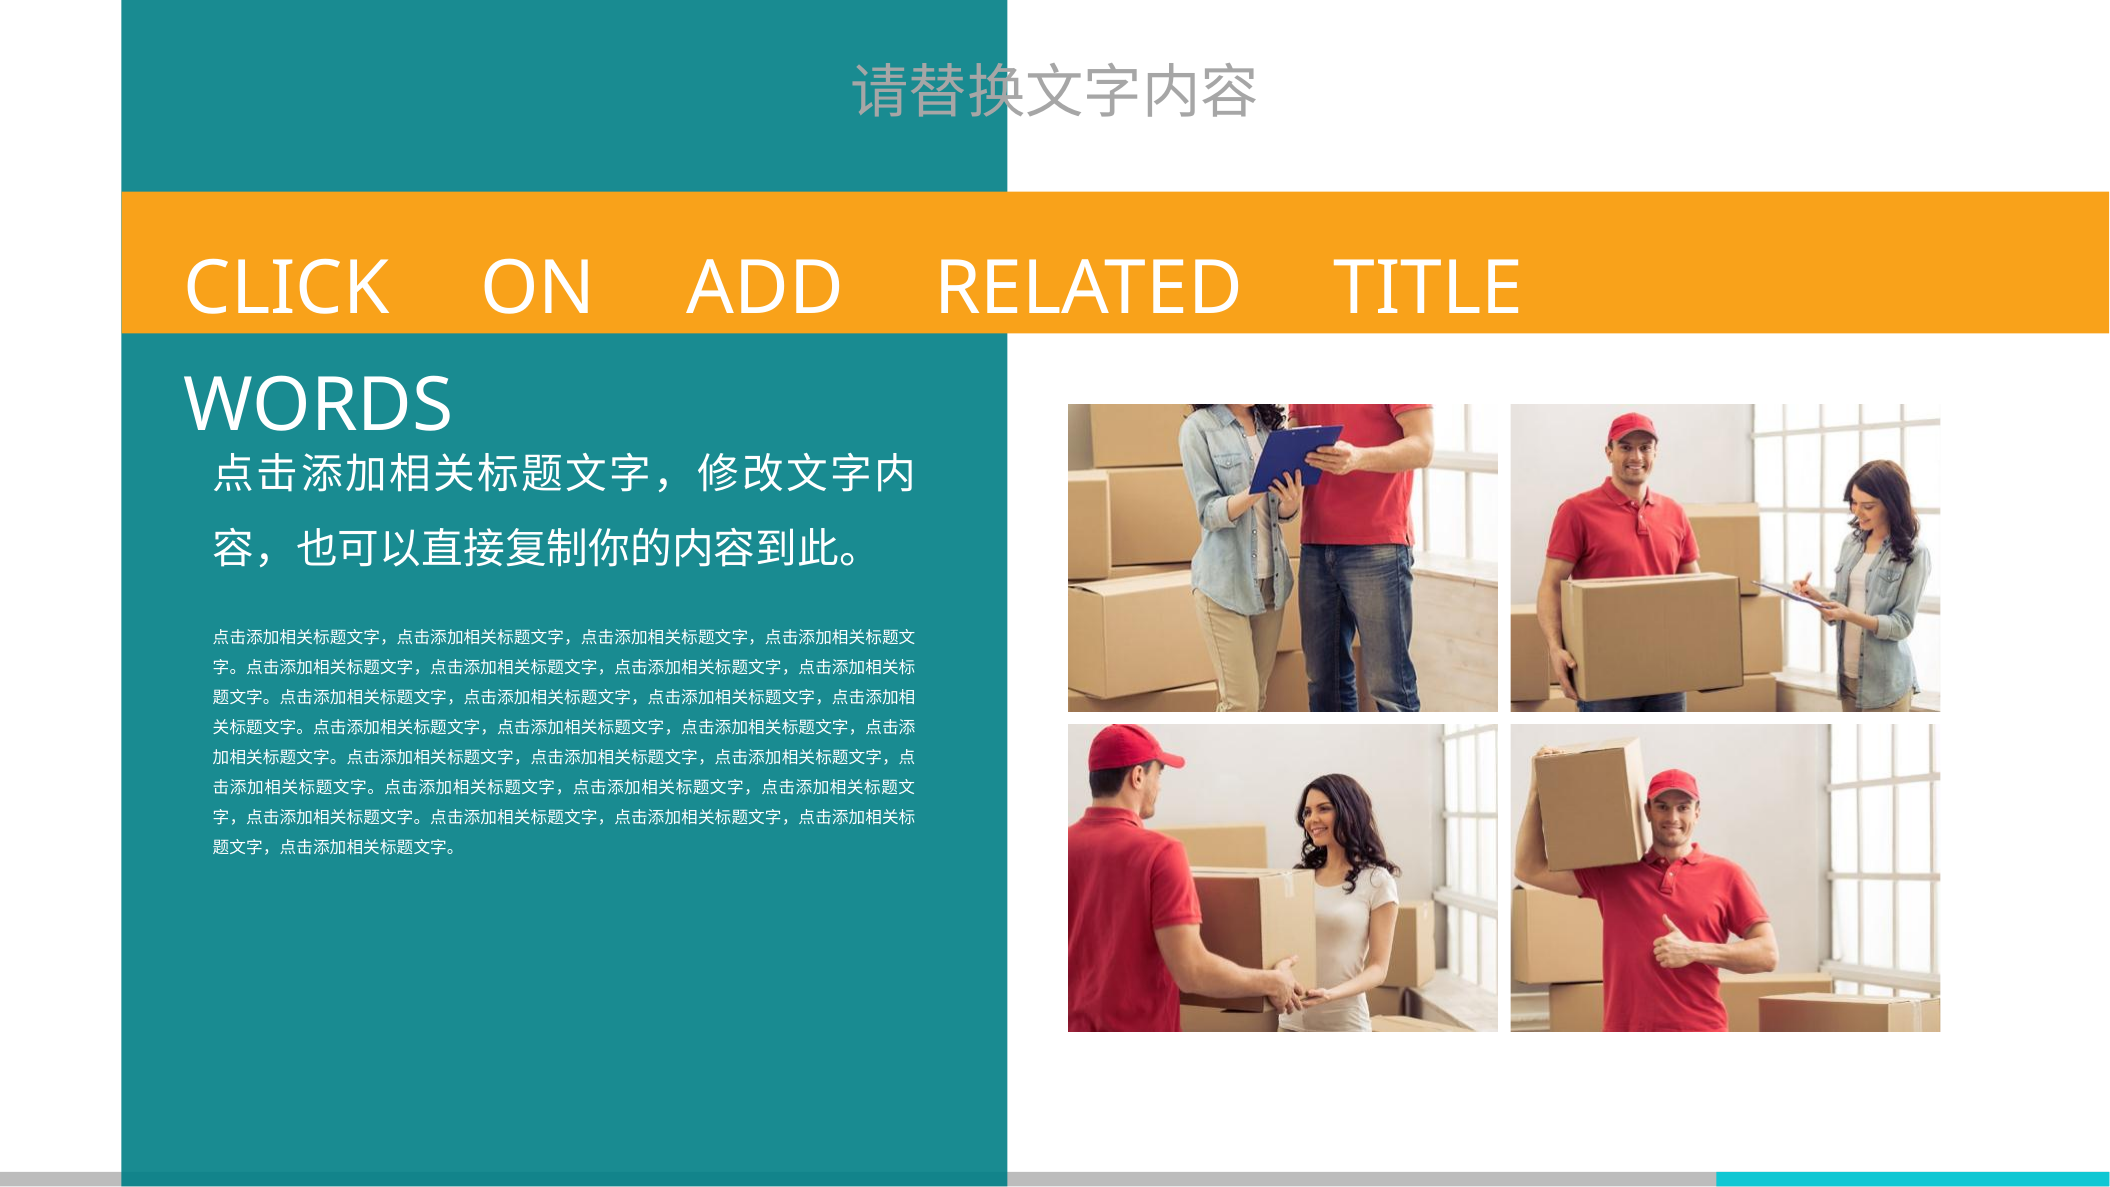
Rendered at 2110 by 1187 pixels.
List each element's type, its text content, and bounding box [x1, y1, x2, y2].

text_box [121, 190, 2110, 334]
text_box [1510, 403, 1941, 712]
text_box CLICK ON ADD RELATED TITLE WORDS [168, 204, 1539, 453]
text_box 请替换文字内容 [820, 32, 1289, 124]
text_box [1067, 453, 1499, 712]
text_box 点击添加相关标题文字，修改文字内容，也可以直接复制你的内容到此。 点击添加相关标题文字，点击添加相关标题文字，点击添加相关标题文字，点击添加相关标题文字。点击添加相关标题文字，点击添加相关标题文字，点击添加相关标题文字，点击添加相关标题文字。点击添加相关标题文字，点击添加相关标题文字，点击添加相关标题文字，点击添加相关标题文字。点击添加相关标题文字，点击添加相关标题文字，点击添加相关标题文字，点击添加相关标题文字。点击添加相关标题文字，点击添加相关标题文字，点击添加相关标题文字，点击添加相关标题文字。点击添加相关标题文字，点击添加相关标题文字，点击添加相关标题文字，点击添加相关标题文字。点击添加相关标题文字，点击添加相关标题文字，点击添加相关标题文字，点击添加相关标题文字。 [197, 414, 931, 864]
text_box [1510, 723, 1941, 1032]
text_box [1067, 723, 1499, 1032]
text_box [120, 0, 1008, 1187]
